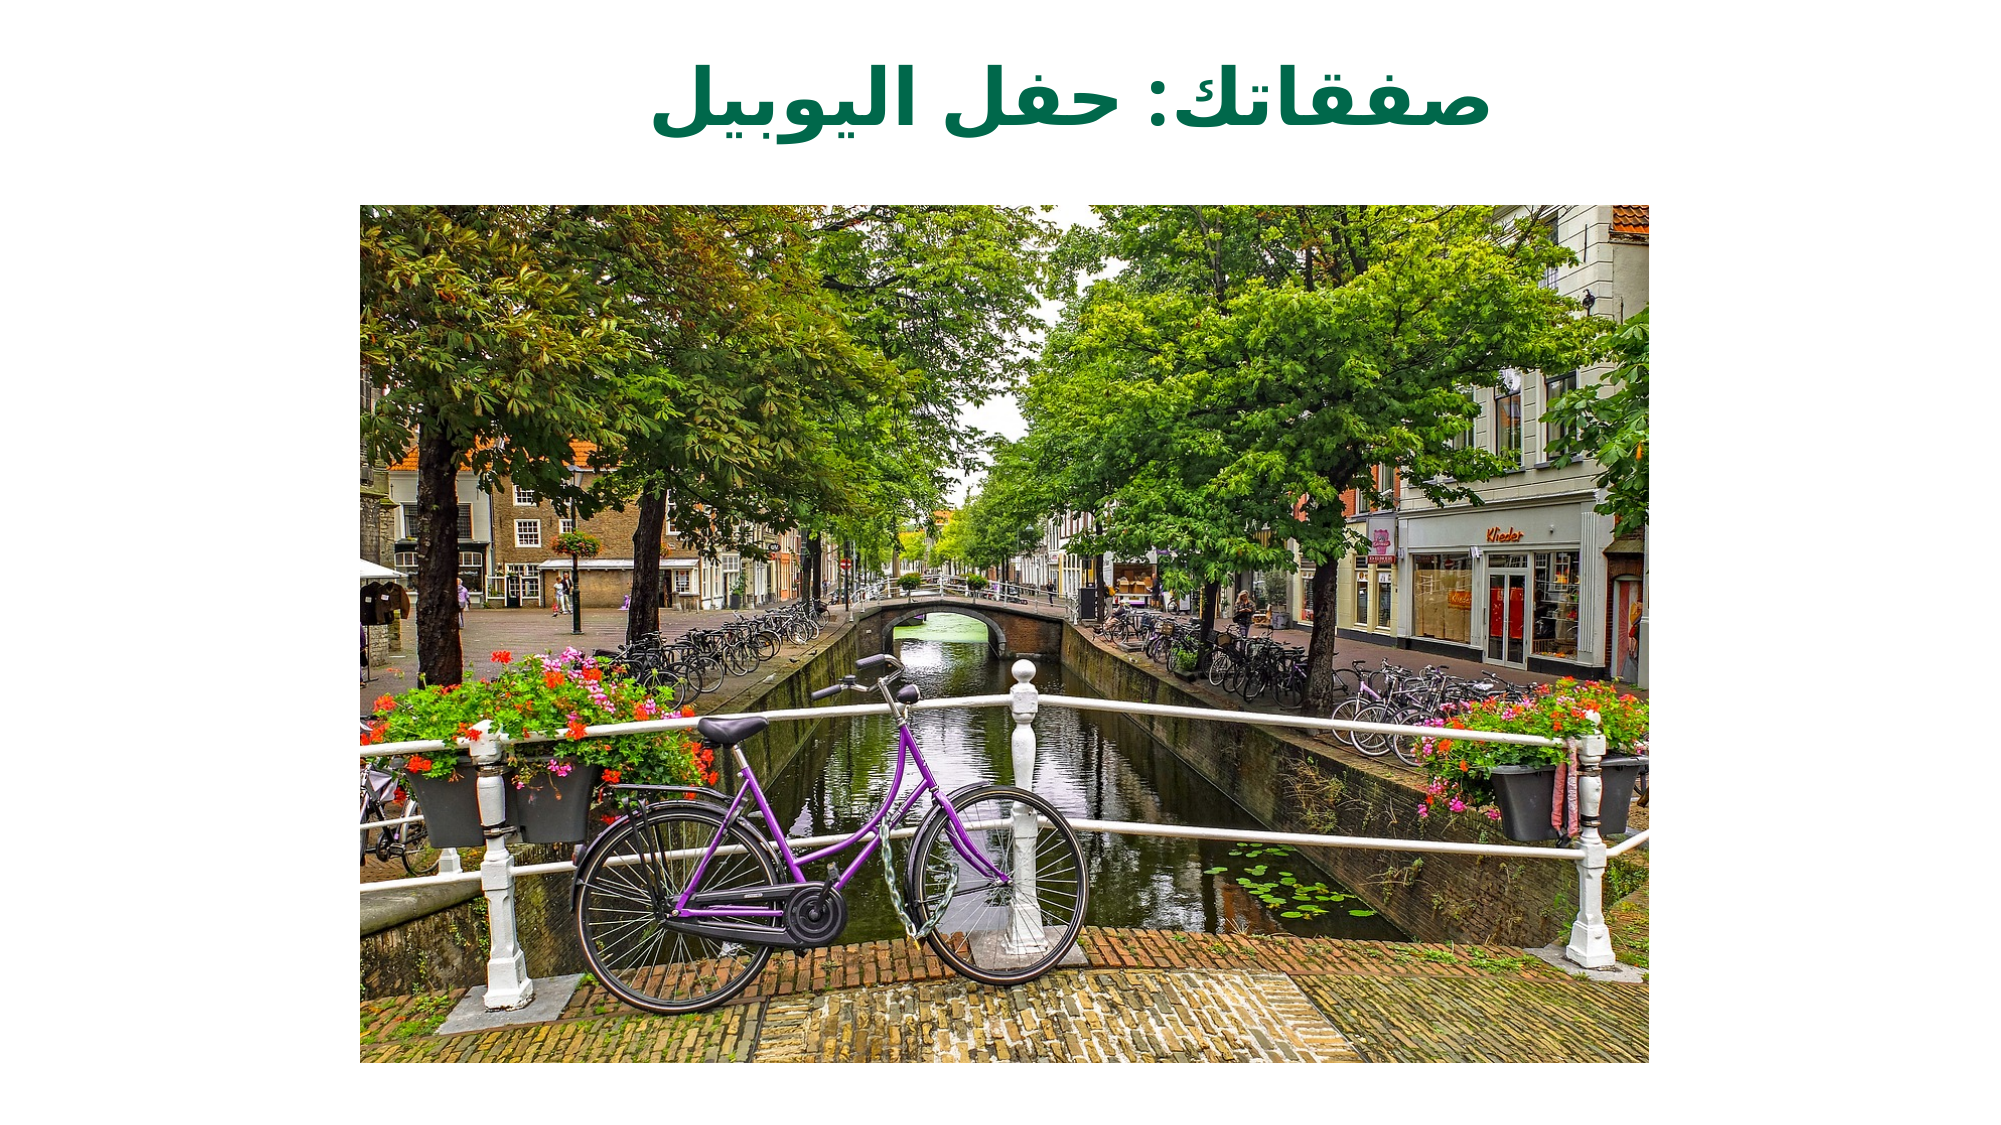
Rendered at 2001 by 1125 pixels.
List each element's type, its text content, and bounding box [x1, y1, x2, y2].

title صفقاتك: حفل اليوبيل [104, 56, 1495, 211]
picture [360, 205, 1649, 1063]
